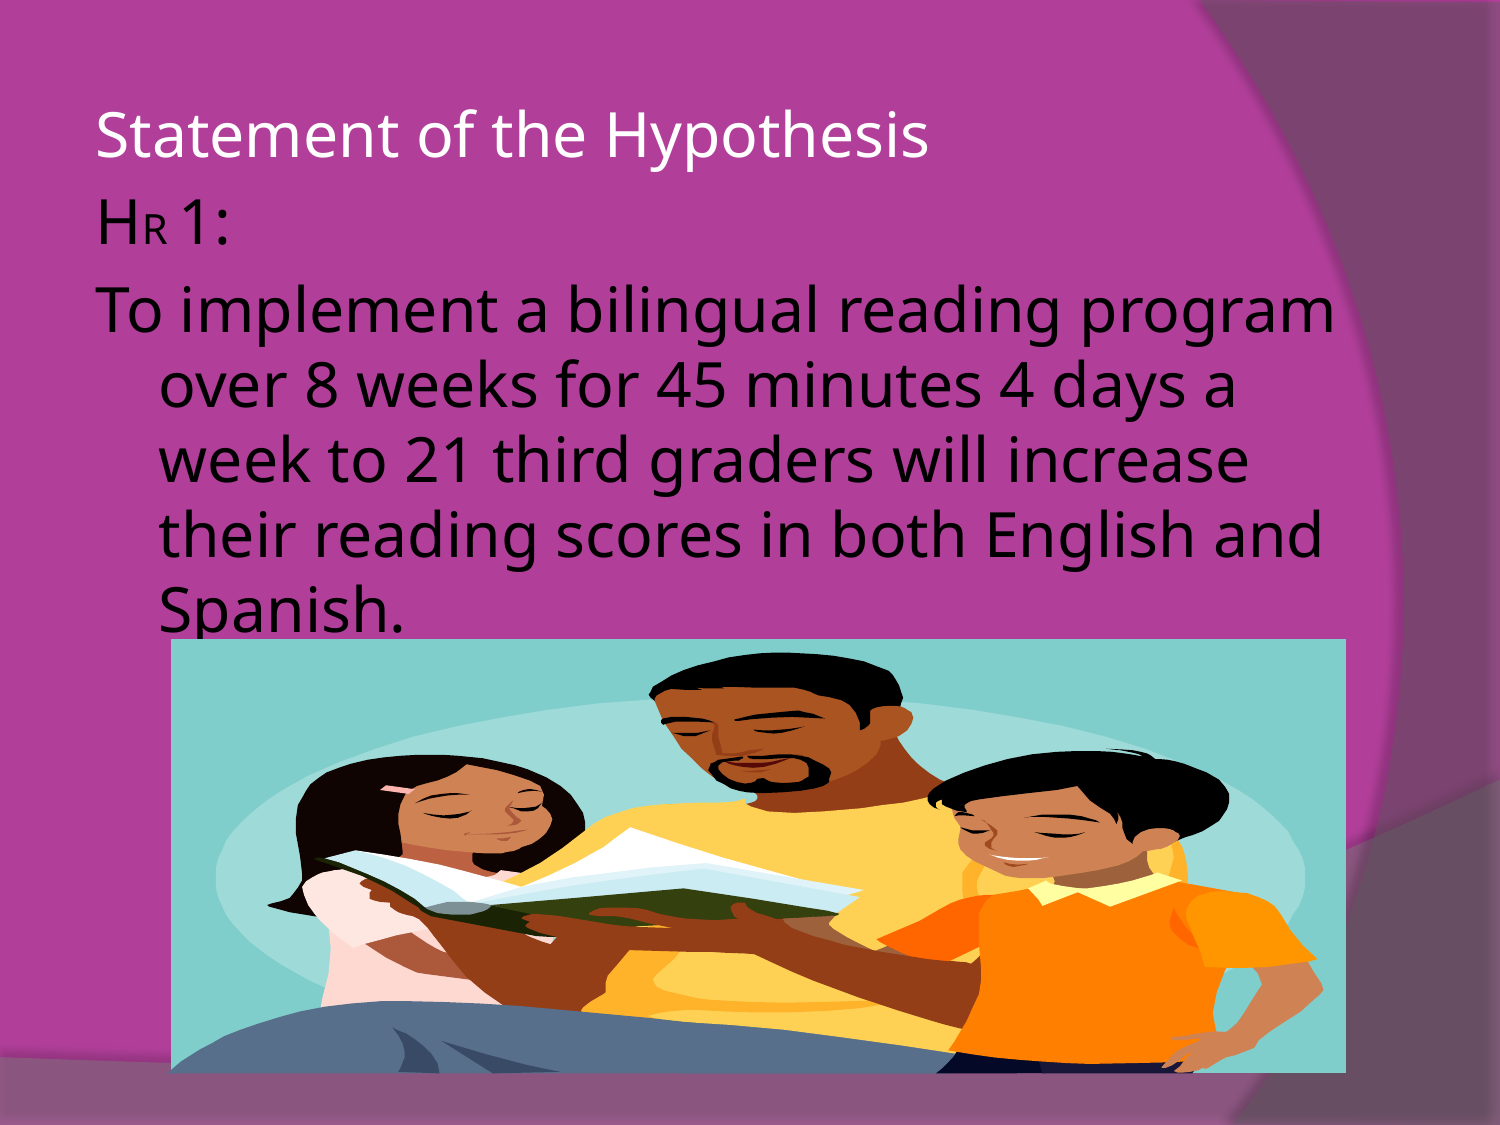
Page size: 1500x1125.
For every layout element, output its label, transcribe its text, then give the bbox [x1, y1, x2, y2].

picture [162, 637, 1351, 1076]
list Statement of the Hypothesis HR 1: To implement a bilingual reading program over 8 weeks for 45 minutes 4 days a week to 21 third graders will increase their reading scores in both English and Spanish. [75, 87, 1413, 1005]
